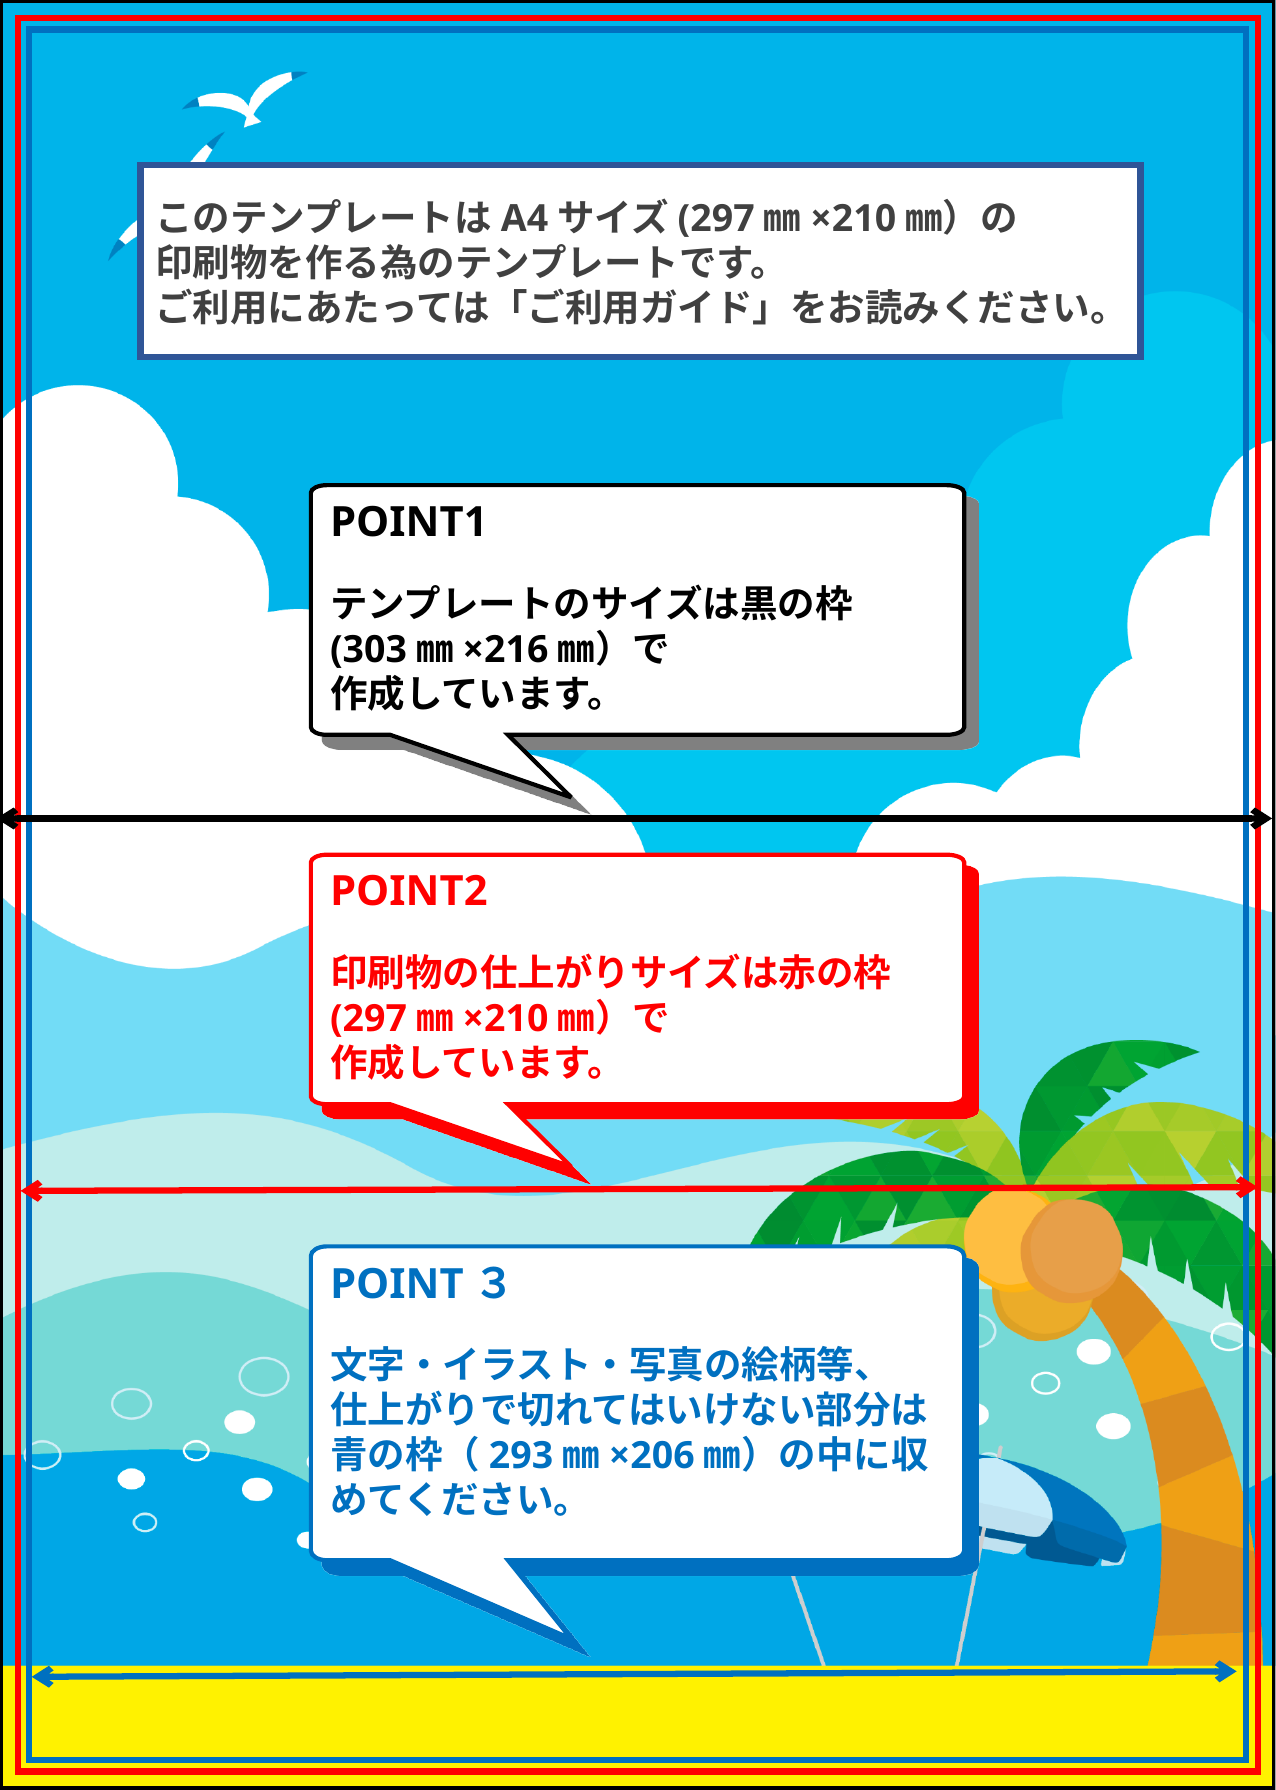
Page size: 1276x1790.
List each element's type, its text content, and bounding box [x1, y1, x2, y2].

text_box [31, 1671, 1237, 1677]
text_box このテンプレートはA4サイズ(297㎜×210㎜）の 印刷物を作る為のテンプレートです。 ご利用にあたっては「ご利用ガイド」をお読みください。 [140, 164, 1142, 358]
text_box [20, 1187, 1258, 1191]
text_box [0, 0, 1276, 1790]
text_box [17, 822, 1259, 1773]
text_box POINT2 印刷物の仕上がりサイズは赤の枠(297㎜×210㎜）で 作成しています。 [310, 854, 965, 1167]
text_box POINT1 テンプレートのサイズは黒の枠 (303㎜×216㎜）で 作成しています。 [310, 485, 965, 798]
text_box POINT３ 文字・イラスト・写真の絵柄等、 仕上がりで切れてはいけない部分は 青の枠（293㎜×206㎜）の中に収めてください。 [310, 1246, 965, 1639]
text_box [28, 1191, 1247, 1761]
text_box [28, 822, 1247, 1187]
text_box [17, 17, 1259, 815]
text_box [28, 28, 1247, 815]
